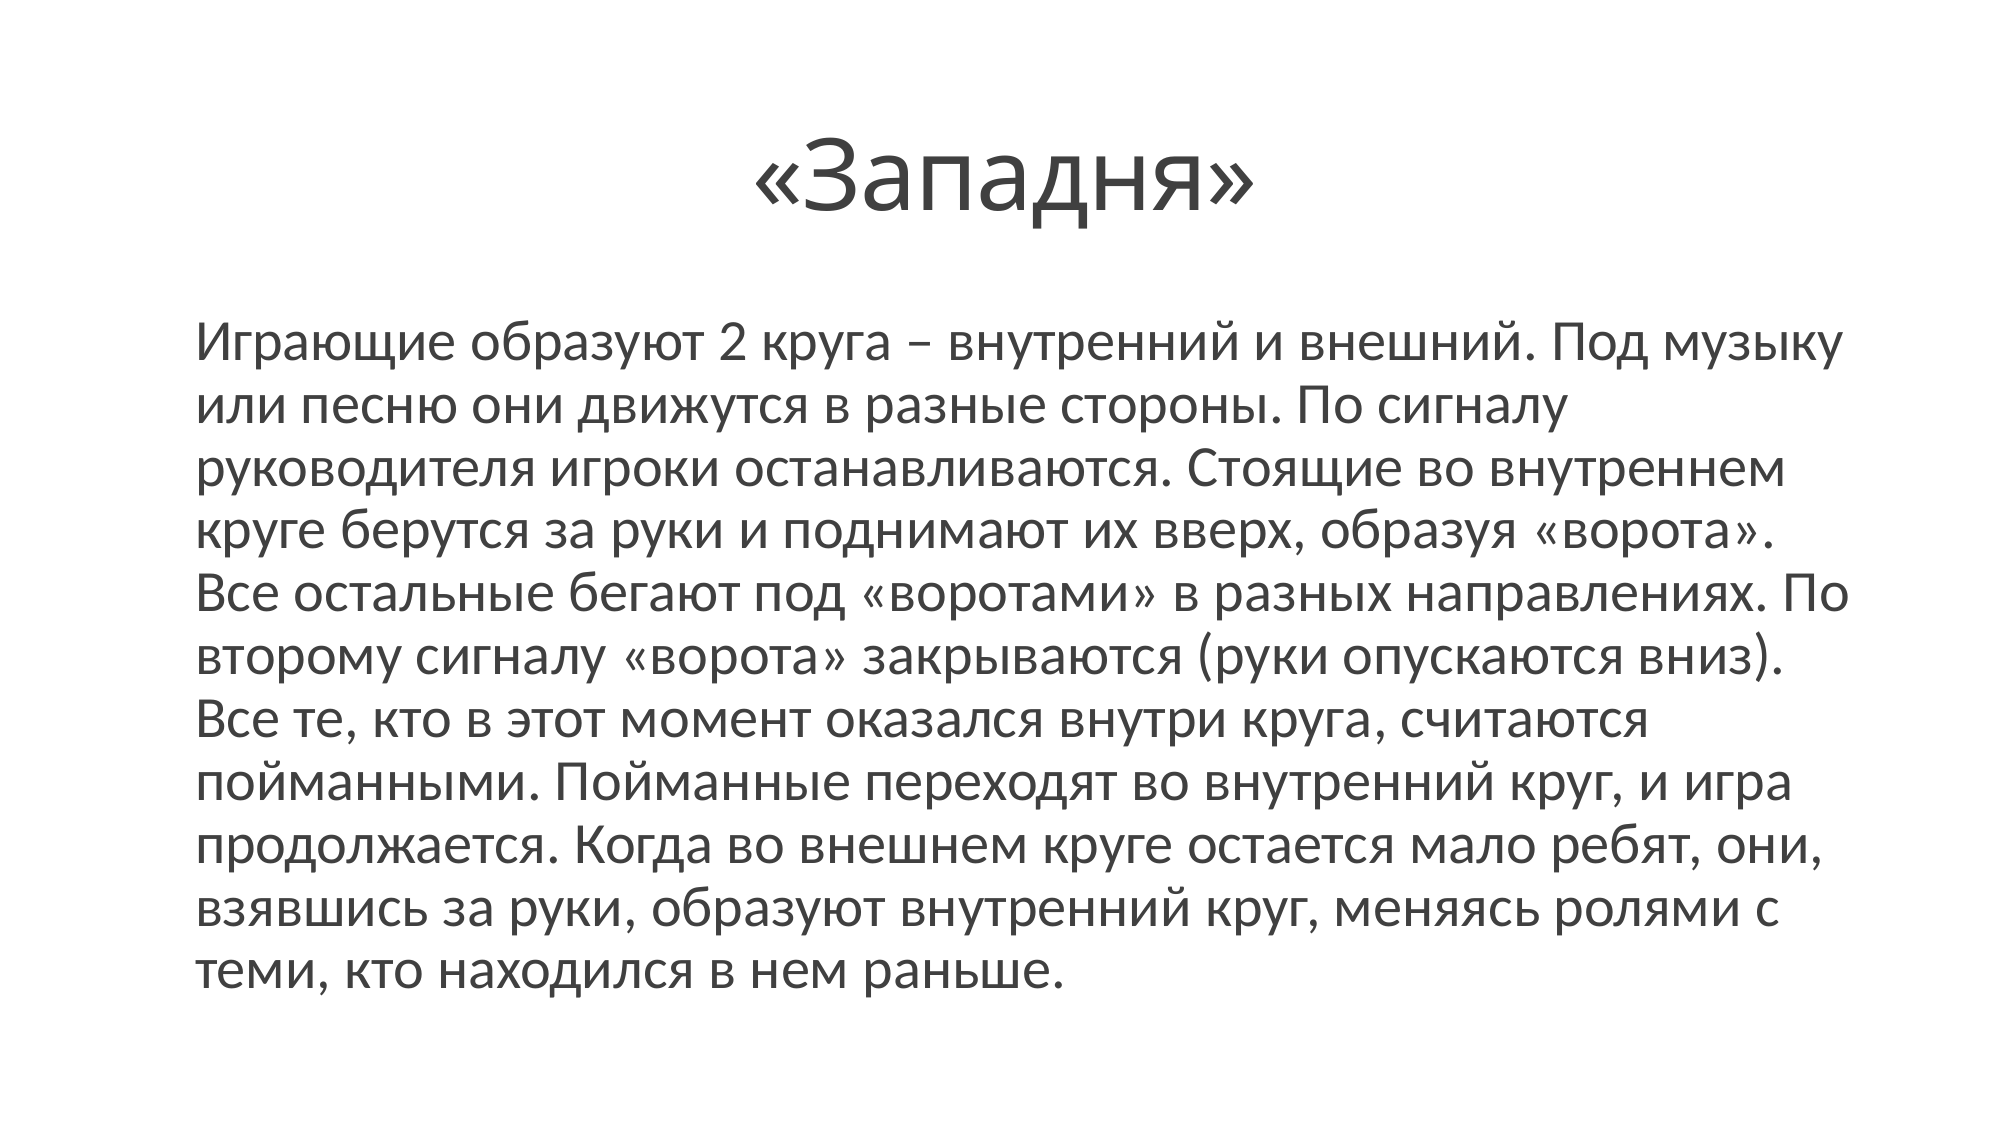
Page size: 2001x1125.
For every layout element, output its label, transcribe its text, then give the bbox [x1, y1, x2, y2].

list Играющие образуют 2 круга – внутренний и внешний. Под музыку или песню они движутся в разные стороны. По сигналу руководителя игроки останавливаются. Стоящие во внутреннем круге берутся за руки и поднимают их вверх, образуя «ворота». Все остальные бегают под «воротами» в разных направлениях. По второму сигналу «ворота» закрываются (руки опускаются вниз). Все те, кто в этот момент оказался внутри круга, считаются пойманными. Пойманные переходят во внутренний круг, и игра продолжается. Когда во внешнем круге остается мало ребят, они, взявшись за руки, образуют внутренний круг, меняясь ролями с теми, кто находился в нем раньше. [180, 302, 1868, 1065]
title «Западня» [180, 0, 1830, 238]
